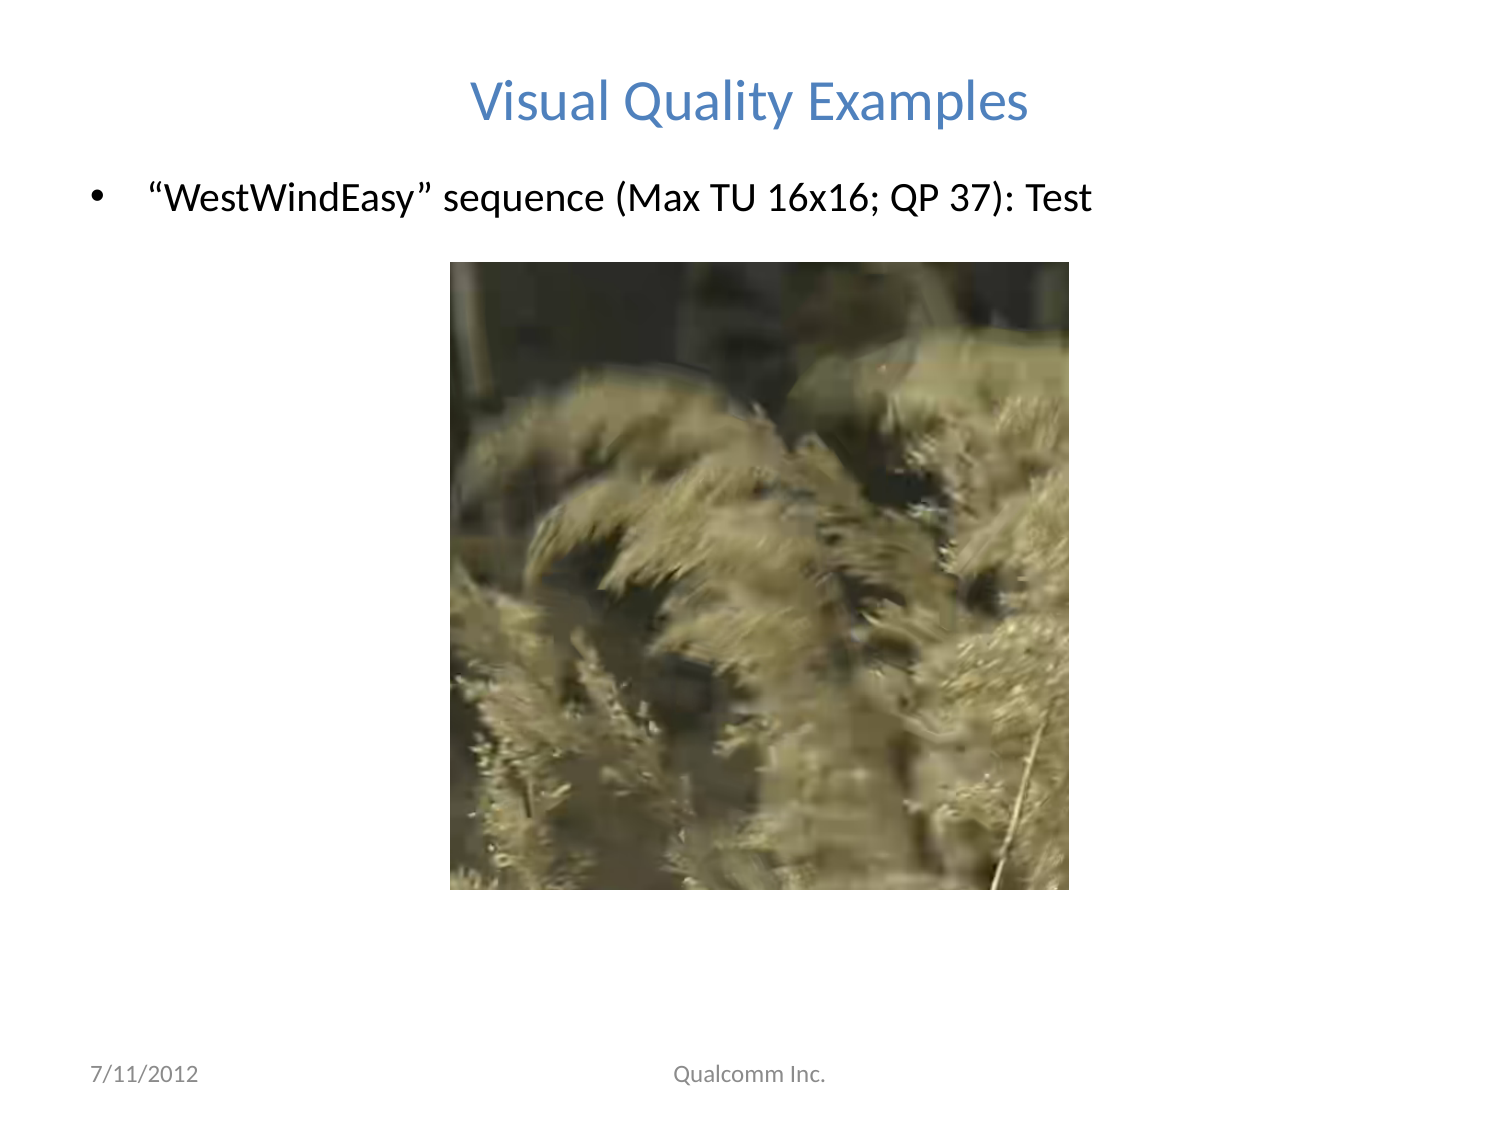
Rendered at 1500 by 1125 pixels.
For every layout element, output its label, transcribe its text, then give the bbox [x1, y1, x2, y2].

footer Qualcomm Inc. [512, 1042, 988, 1103]
list “WestWindEasy” sequence (Max TU 16x16; QP 37): Test [75, 162, 1425, 1005]
title Visual Quality Examples [75, 45, 1425, 150]
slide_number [75, 1042, 425, 1103]
picture [449, 262, 1069, 891]
